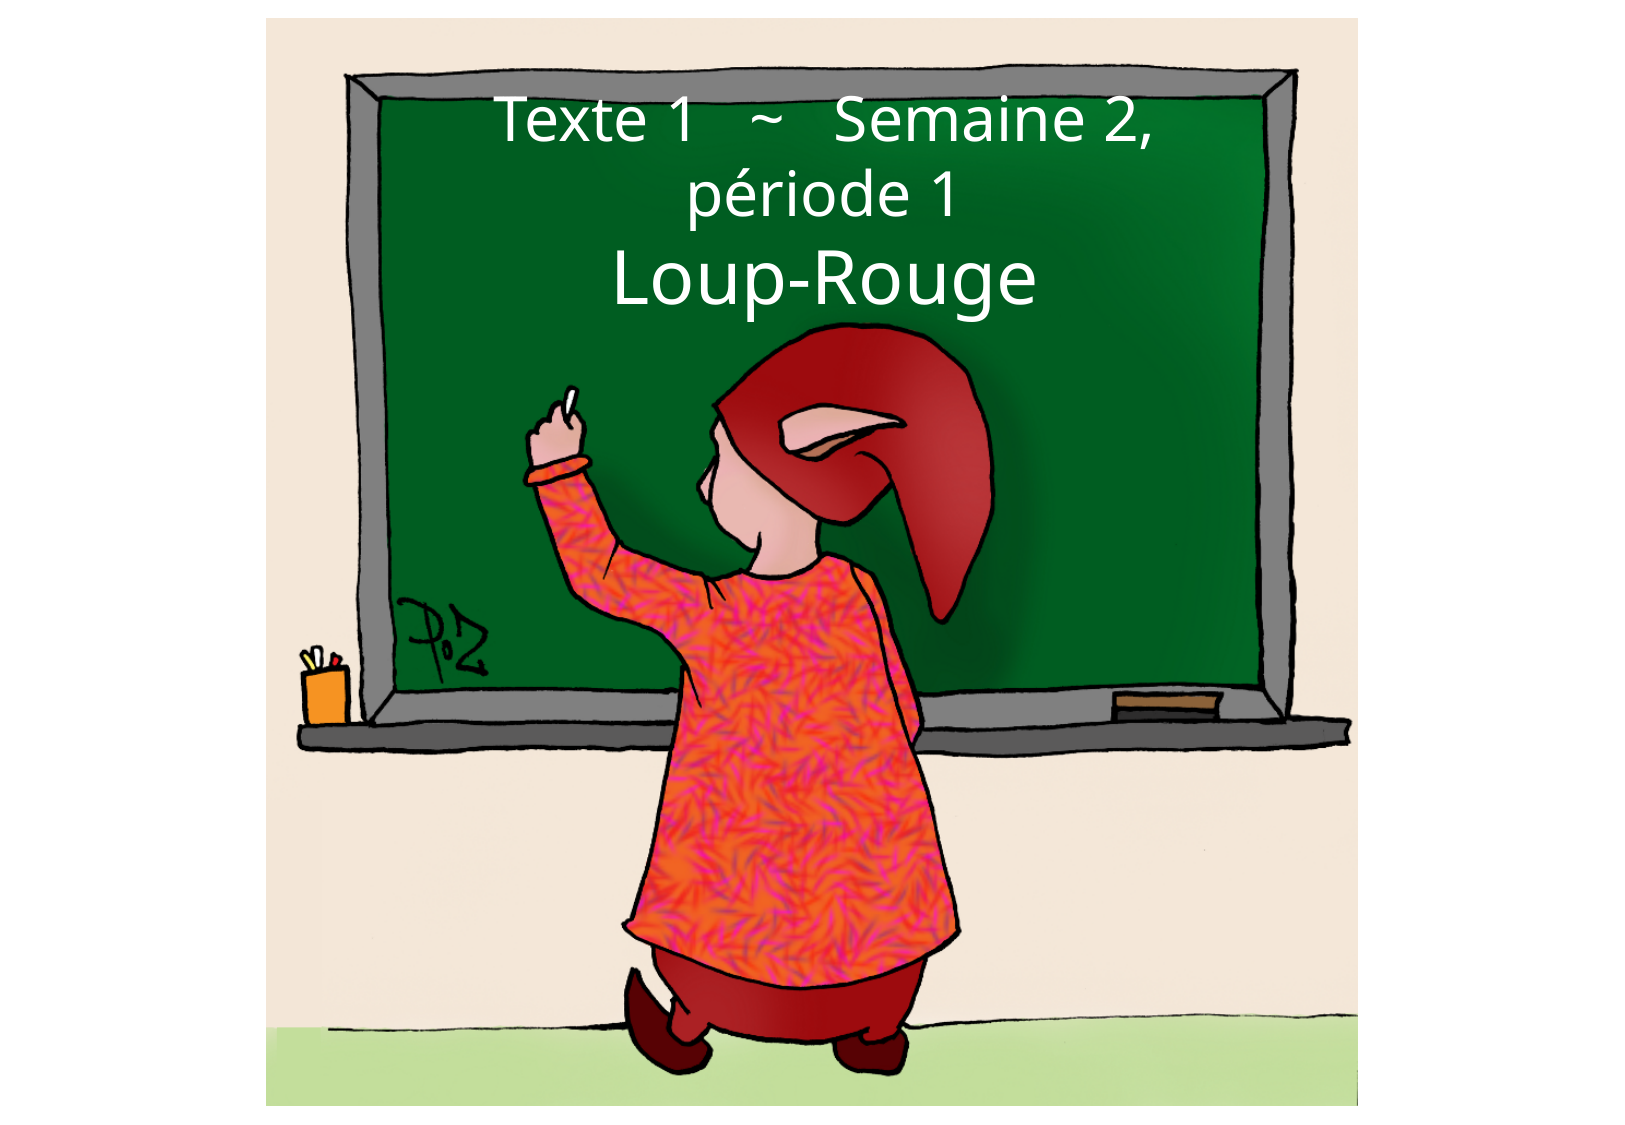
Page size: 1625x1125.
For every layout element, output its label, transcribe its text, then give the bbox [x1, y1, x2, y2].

text_box Texte 1 ~ Semaine 2, période 1 Loup-Rouge [377, 101, 1273, 297]
picture [266, 18, 1358, 1106]
